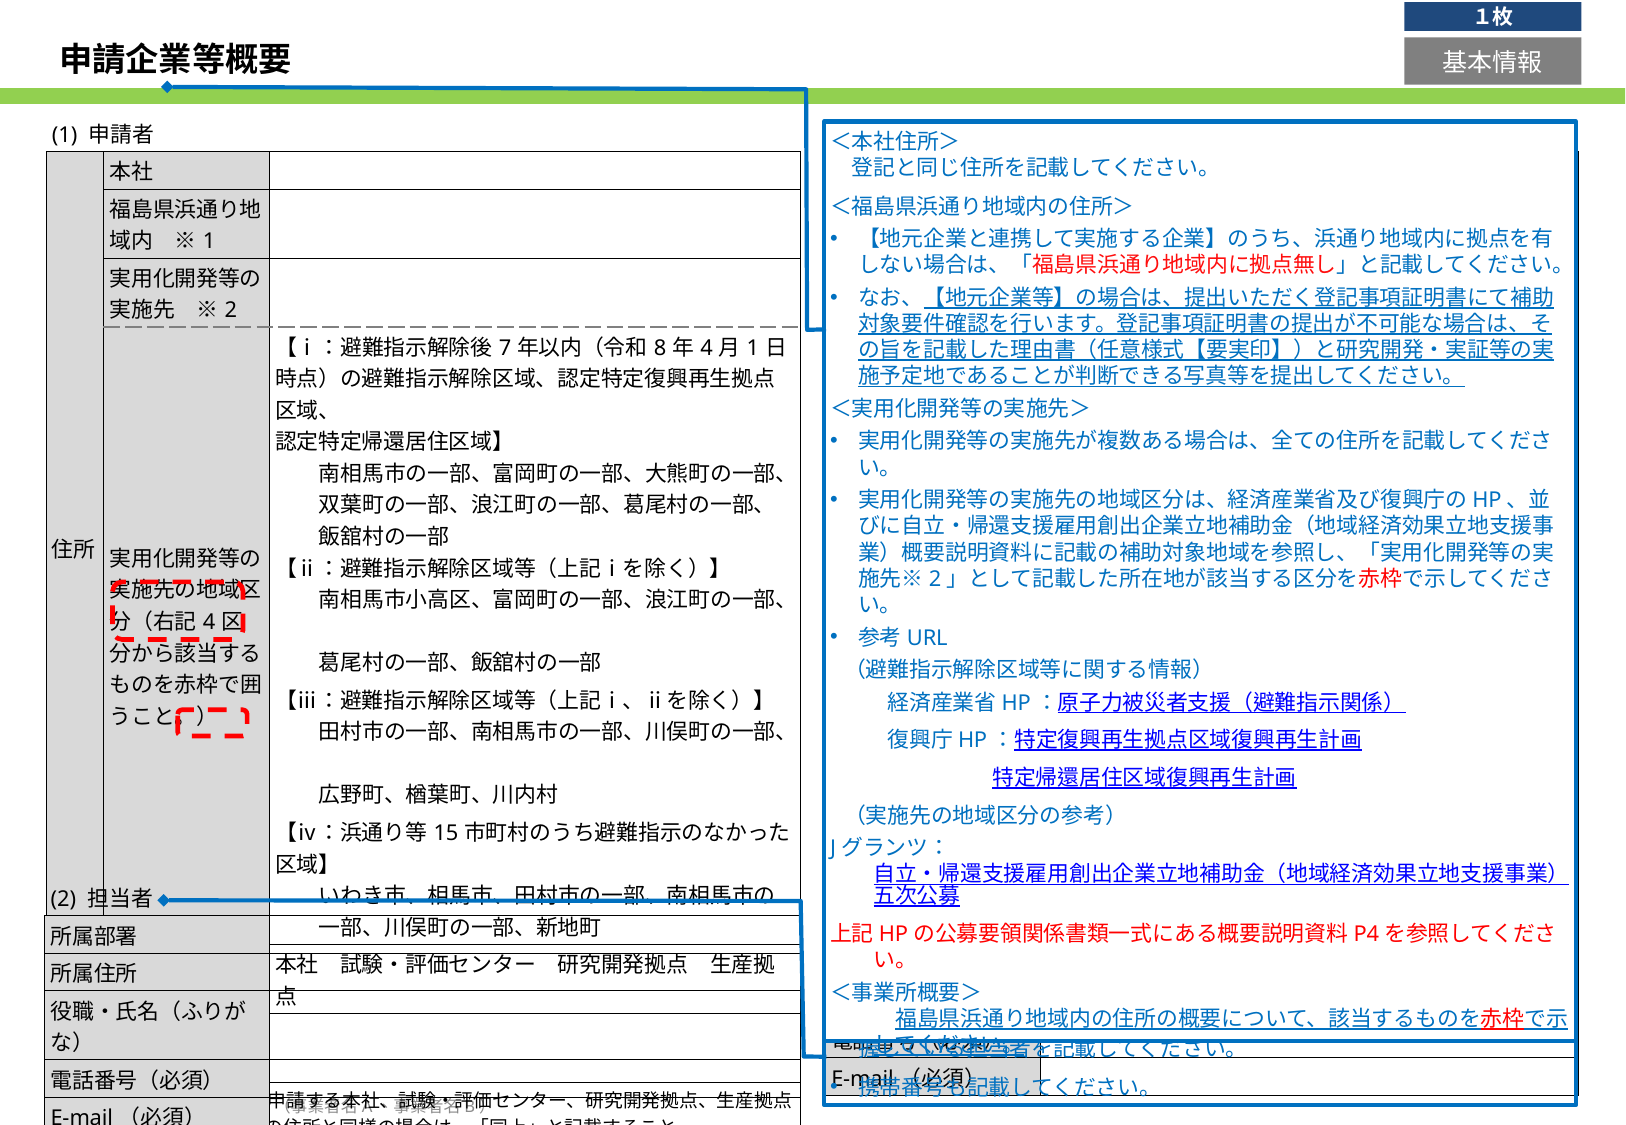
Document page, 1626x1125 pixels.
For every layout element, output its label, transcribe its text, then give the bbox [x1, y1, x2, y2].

table_cell 役職・氏名（ふりがな） [45, 991, 269, 1059]
table_cell [270, 1098, 800, 1125]
table_cell 福島県浜通り地域内 ※1 [104, 190, 269, 258]
table_cell 【ⅰ：避難指示解除後7年以内（令和8年4月1日時点）の避難指示解除区域、認定特定復興再生拠点区域、 認定特定帰還居住区域】 南相馬市の一部、富岡町の一部、大熊町の一部、 双葉町の一部、浪江町の一部、葛尾村の一部、 飯舘村の一部 【ⅱ：避難指示解除区域等（上記ⅰを除く）】 南相馬市小高区、富岡町の一部、浪江町の一部、 葛尾村の一部、飯舘村の一部 【ⅲ：避難指示解除区域等（上記ⅰ、ⅱを除く）】 田村市の一部、南相馬市の一部、川俣町の一部、 広野町、楢葉町、川内村 【ⅳ：浜通り等15市町村のうち避難指示のなかった区域】 いわき市、相馬市、田村市の一部、南相馬市の一部、川俣町の一部、新地町 [270, 327, 800, 878]
table_header (3) 連携企業① [825, 114, 1579, 150]
table_cell 本社 [104, 152, 269, 189]
table_cell [270, 190, 800, 258]
table_cell [270, 954, 800, 990]
table_cell 実用化開発等の実施先 ※2 [104, 259, 269, 327]
text_box １枚 [1404, 2, 1582, 31]
footer 「事業計画名」（事業者名A、事業者名B） [801, 1082, 1581, 1125]
table_cell [270, 991, 800, 1059]
text_box 基本情報 [1402, 35, 1584, 87]
table_header (2) 担当者 [45, 878, 801, 915]
table_cell 電話番号（必須） [45, 1060, 269, 1097]
text_box [175, 707, 250, 739]
text_box ＜本社住所＞ 登記と同じ住所を記載してください。 ＜福島県浜通り地域内の住所＞ 【地元企業と連携して実施する企業】のうち、浜通り地域内に拠点を有しない場合は、「福島県浜通り地域内に拠点無し」と記載してください。 なお、【地元企業等】の場合は、提出いただく登記事項証明書にて補助対象要件確認を行います。登記事項証明書の提出が不可能な場合は、その旨を記載した理由書（任意様式【要実印】）と研究開発・実証等の実施予定地であることが判断できる写真等を提出してください。 ＜実用化開発等の実施先＞ 実用化開発等の実施先が複数ある場合は、全ての住所を記載してください。 実用化開発等の実施先の地域区分は、経済産業省及び復興庁のHP、並びに自立・帰還支援雇用創出企業立地補助金（地域経済効果立地支援事業）概要説明資料に記載の補助対象地域を参照し、「実用化開発等の実施先※2」として記載した所在地が該当する区分を赤枠で示してください。 参考URL （避難指示解除区域等に関する情報） 経済産業省HP：原子力被災者支援（避難指示関係） 復興庁HP：特定復興再生拠点区域復興再生計画 特定帰還居住区域復興再生計画 （実施先の地域区分の参考） Jグランツ：自立・帰還支援雇用創出企業立地補助金（地域経済効果立地支援事業）五次公募 上記HPの公募要領関係書類一式にある概要説明資料P4を参照してください。 ＜事業所概要＞ 福島県浜通り地域内の住所の概要について、該当するものを赤枠で示してください。 [161, 80, 1578, 1043]
title 申請企業等概要 [44, 30, 1581, 89]
table_cell [270, 916, 799, 953]
table_cell E-mail（必須） [45, 1098, 269, 1125]
table_cell 所属部署 [45, 916, 269, 953]
table_cell [270, 259, 800, 327]
table_cell 実用化開発等の実施先の地域区分（右記4区分から該当するものを赤枠で囲うこと。） [104, 327, 269, 878]
table_cell [270, 1060, 800, 1097]
text_box [110, 579, 246, 642]
table_cell 所属住所 [45, 954, 269, 990]
table_header (1) 申請者 [46, 114, 801, 151]
text_box 提案書について事務局より質問・確認を行う場合があります。事業を把握している担当者を記載してください。 携帯番号も記載してください。 [157, 894, 1578, 1107]
table_cell 住所 [47, 152, 103, 878]
table_cell [270, 152, 800, 189]
